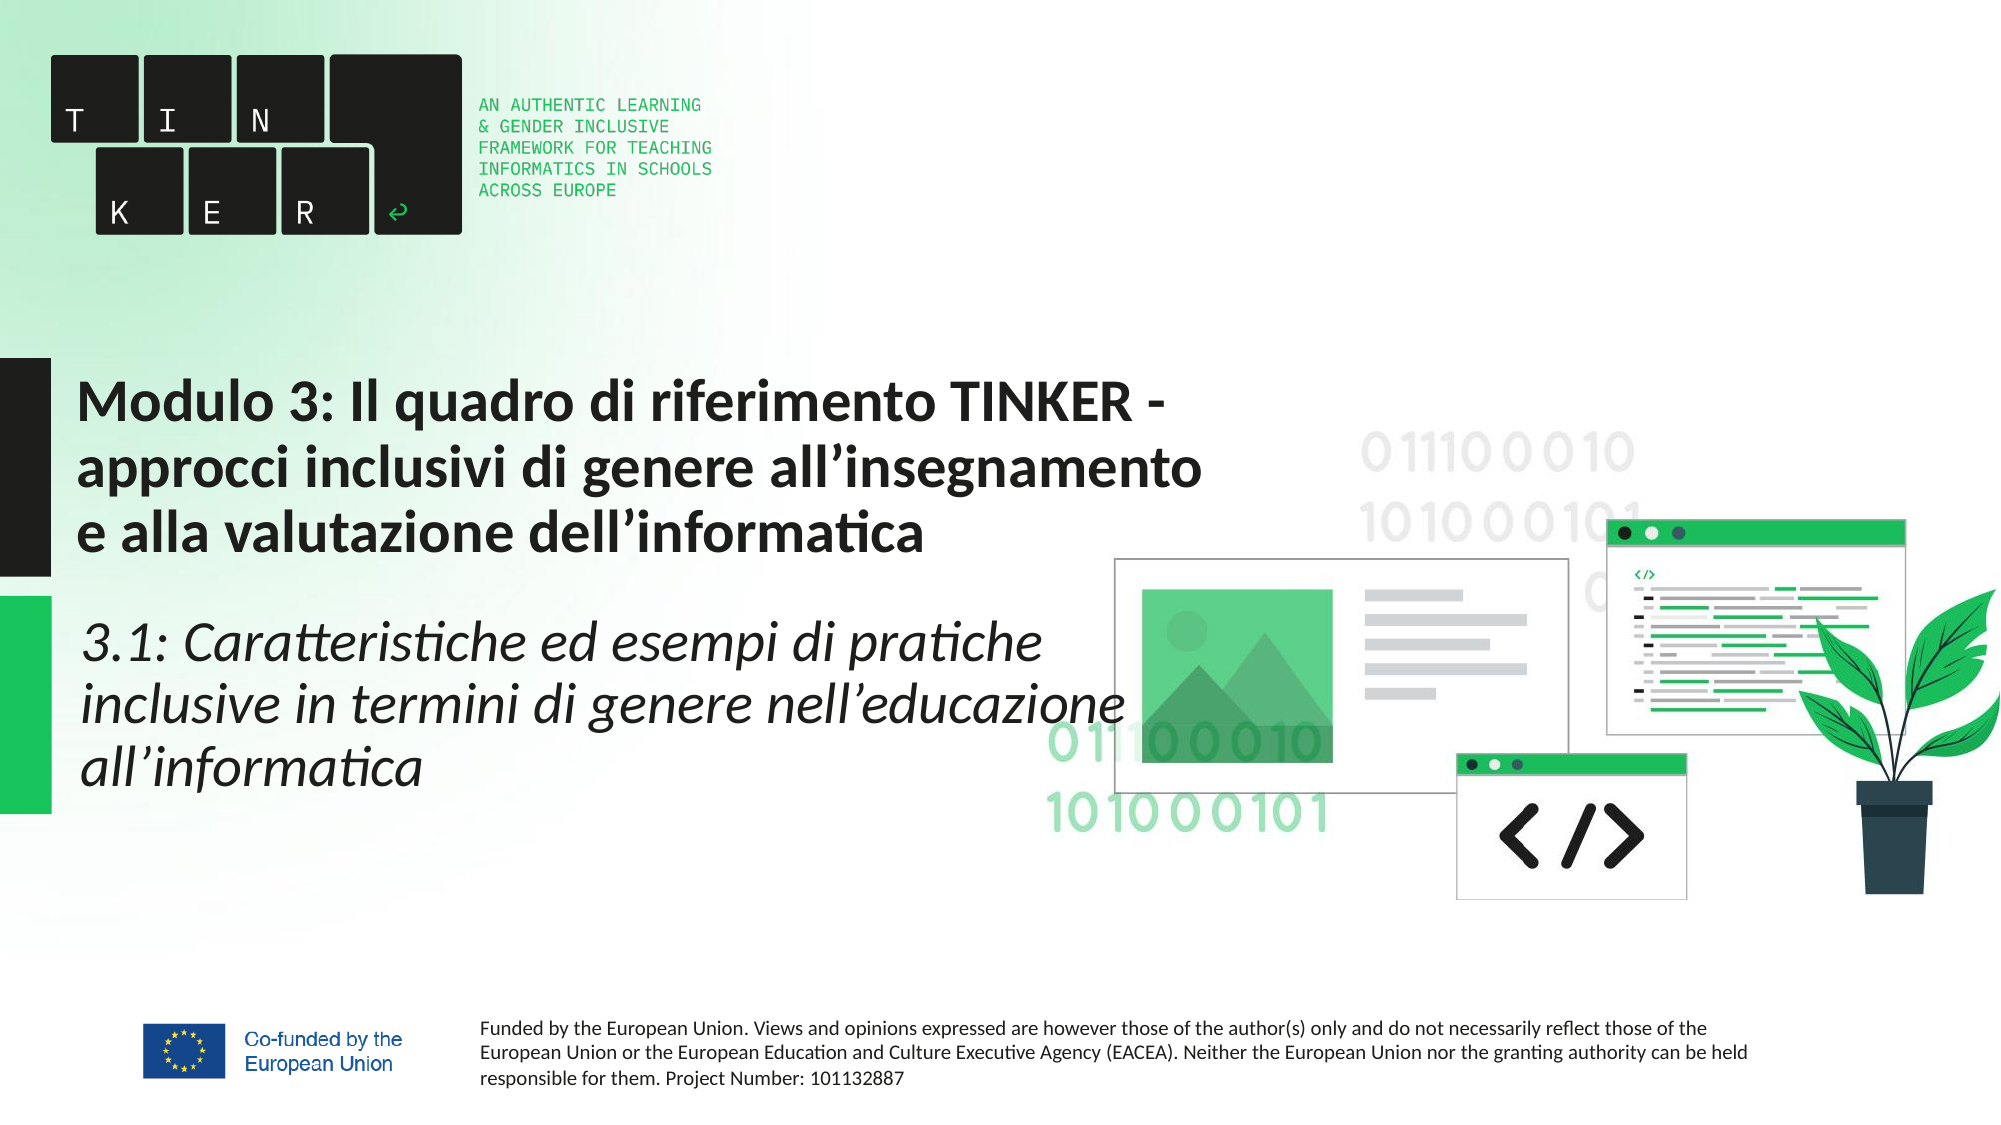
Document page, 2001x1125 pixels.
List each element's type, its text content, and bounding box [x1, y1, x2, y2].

subtitle 3.1: Caratteristiche ed esempi di pratiche inclusive in termini di genere nell’educazione all’informatica [65, 599, 1197, 812]
title Modulo 3: Il quadro di riferimento TINKER - approcci inclusivi di genere all’insegnamento e alla valutazione dell’informatica [61, 358, 1227, 578]
picture [0, 0, 843, 1125]
picture [1047, 431, 2000, 900]
